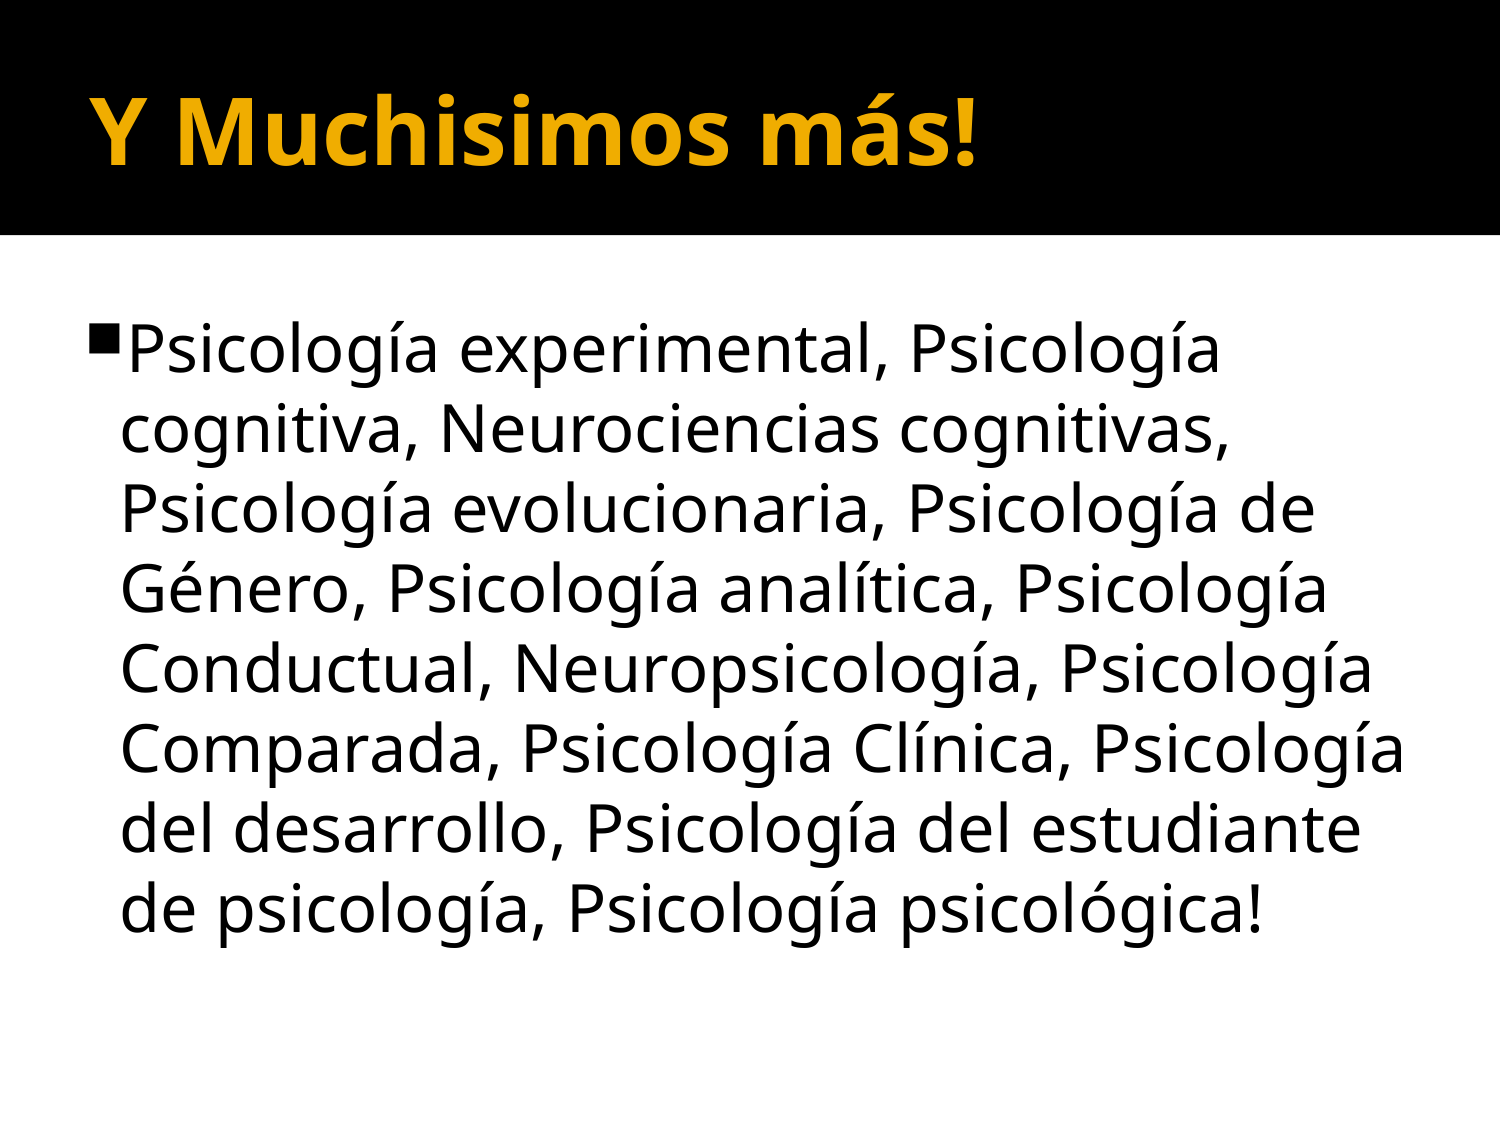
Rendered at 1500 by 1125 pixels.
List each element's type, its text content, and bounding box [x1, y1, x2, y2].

text_box Y Muchisimos más! [75, 25, 1425, 231]
text_box Psicología experimental, Psicología cognitiva, Neurociencias cognitivas, Psicología evolucionaria, Psicología de Género, Psicología analítica, Psicología Conductual, Neuropsicología, Psicología Comparada, Psicología Clínica, Psicología del desarrollo, Psicología del estudiante de psicología, Psicología psicológica! [75, 291, 1425, 1050]
